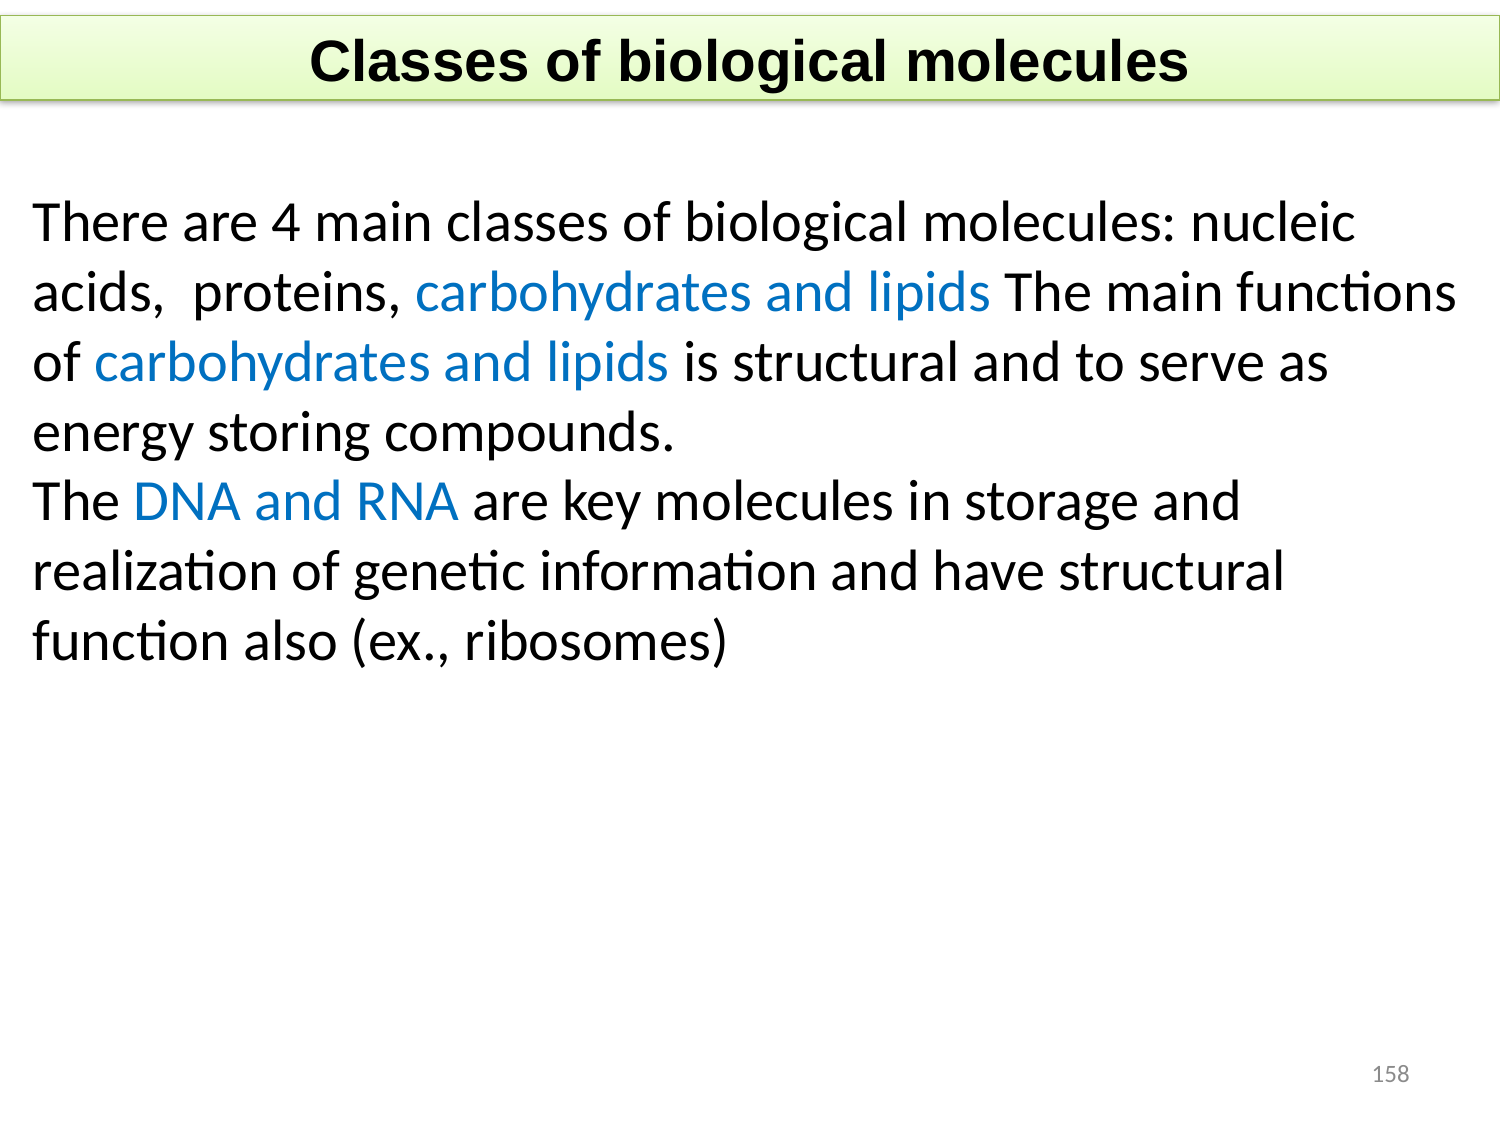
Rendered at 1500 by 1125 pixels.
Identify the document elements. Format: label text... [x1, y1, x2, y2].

slide_number 158 [1074, 1042, 1425, 1103]
text_box There are 4 main classes of biological molecules: nucleic acids, proteins, carbohydrates and lipids The main functions of carbohydrates and lipids is structural and to serve as energy storing compounds. The DNA and RNA are key molecules in storage and realization of genetic information and have structural function also (ex., ribosomes) [17, 175, 1500, 680]
text_box Classes of biological molecules [0, 15, 1500, 101]
